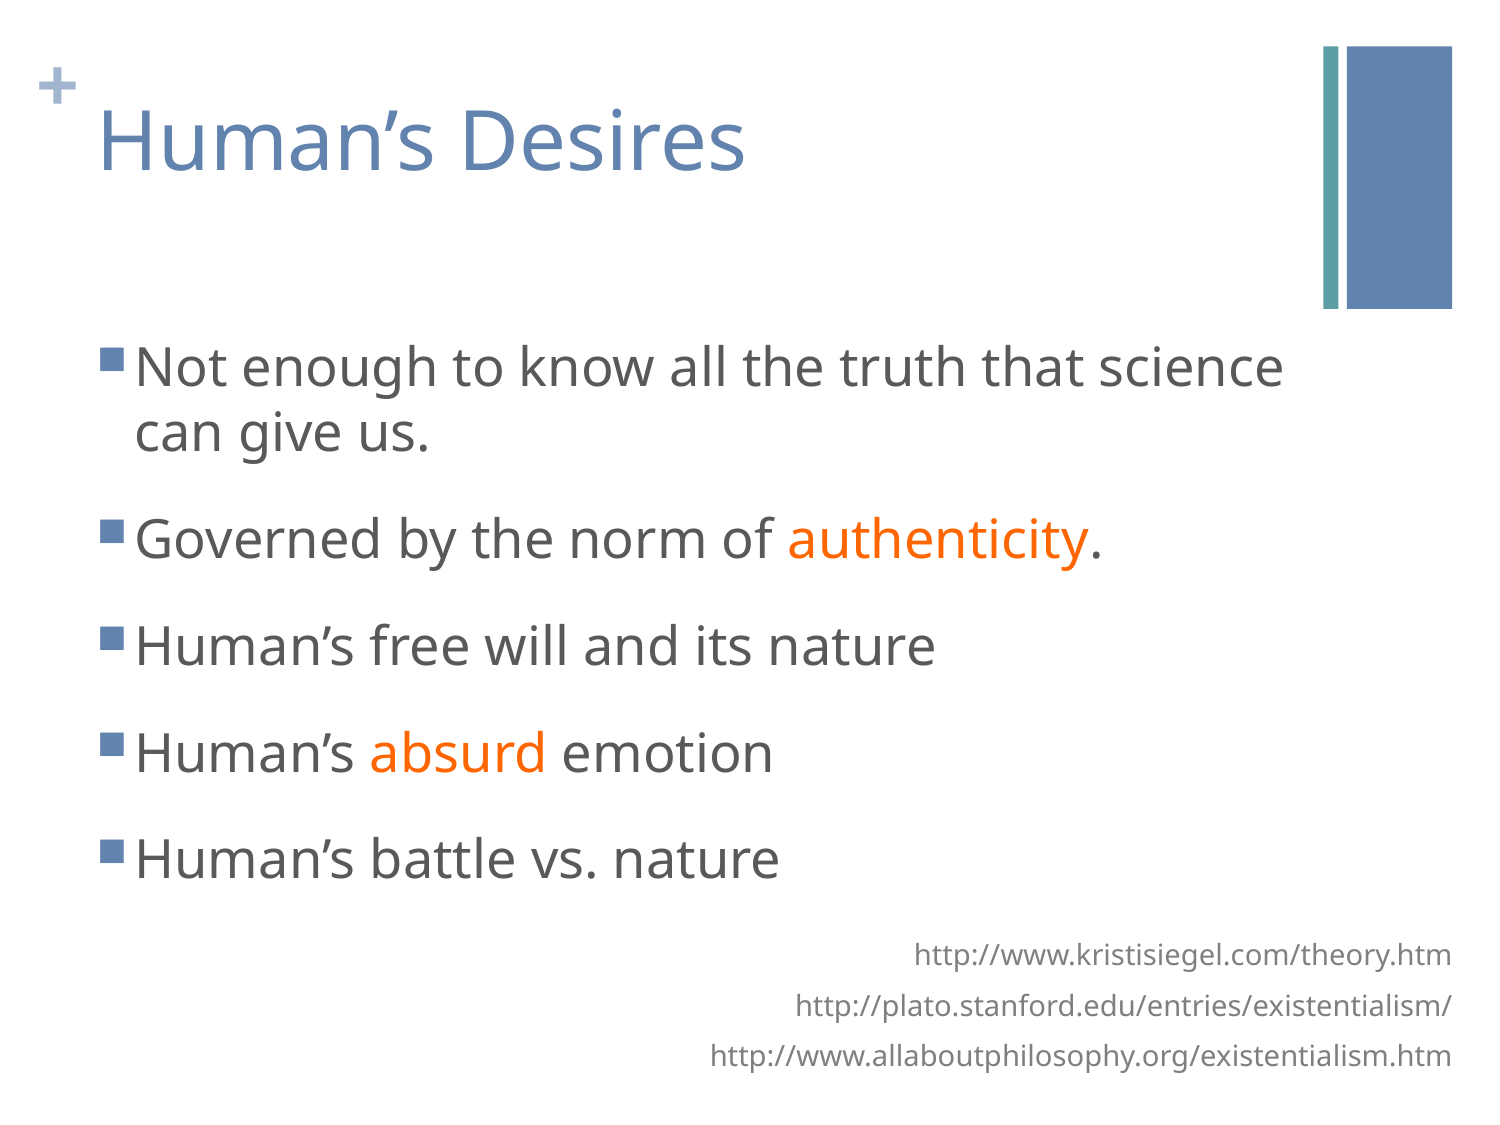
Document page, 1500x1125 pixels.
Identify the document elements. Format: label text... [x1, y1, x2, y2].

text_box http://www.kristisiegel.com/theory.htm [342, 929, 1468, 979]
text_box http://plato.stanford.edu/entries/existentialism/ [362, 979, 1468, 1030]
title Human’s Desires [81, 79, 1322, 263]
text_box http://www.allaboutphilosophy.org/existentialism.htm [274, 1030, 1468, 1125]
list Not enough to know all the truth that science can give us. Governed by the norm of authenticity. Human’s free will and its nature Human’s absurd emotion Human’s battle vs. nature [81, 324, 1322, 1005]
